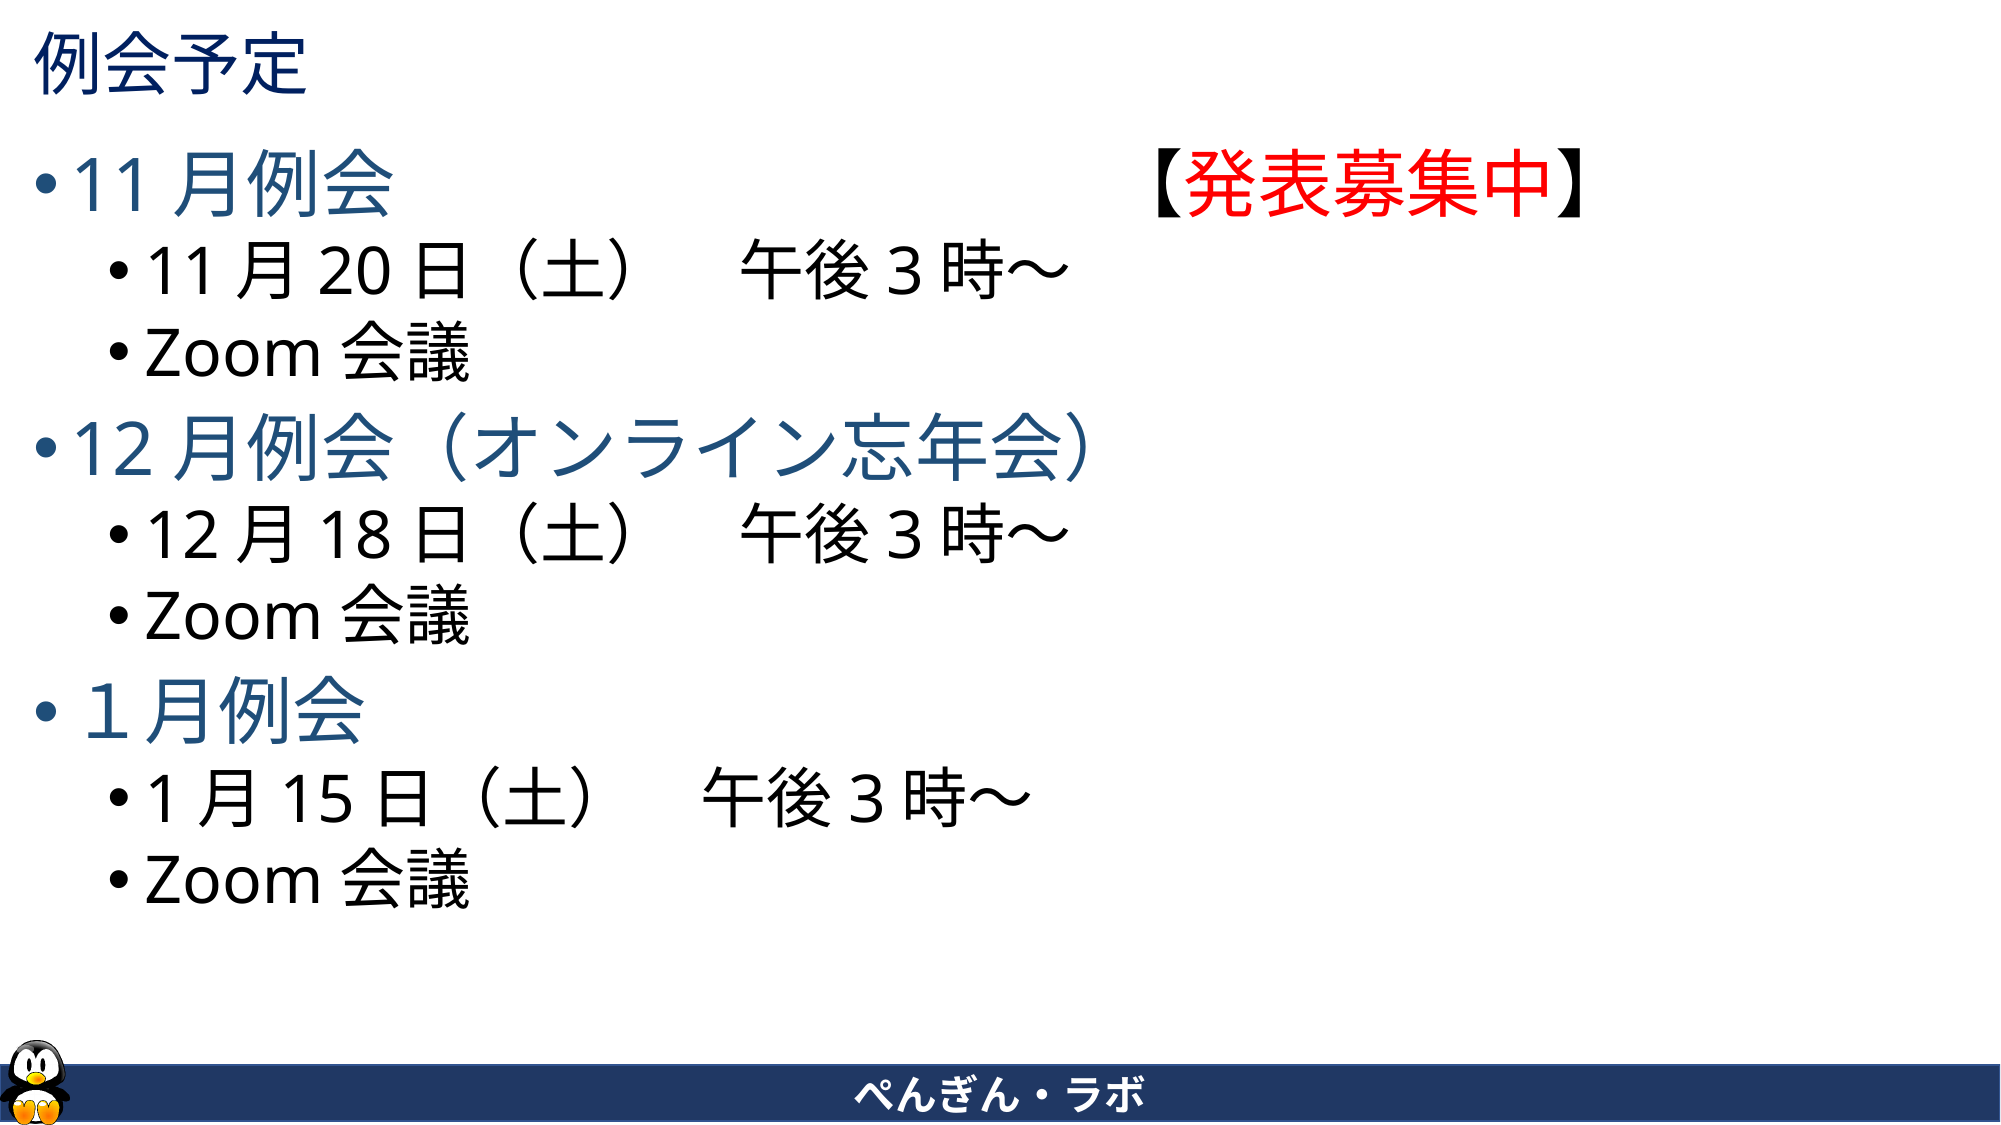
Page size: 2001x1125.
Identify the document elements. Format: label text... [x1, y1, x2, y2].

title 例会予定 [18, 22, 1982, 113]
picture [0, 1040, 70, 1125]
list 11月例会 【発表募集中】 11月20日（土） 午後3時～ Zoom会議 12月例会（オンライン忘年会） 12月18日（土） 午後3時～ Zoom会議 １月例会 1月15日（土） 午後3時～ Zoom会議 [18, 139, 1982, 941]
